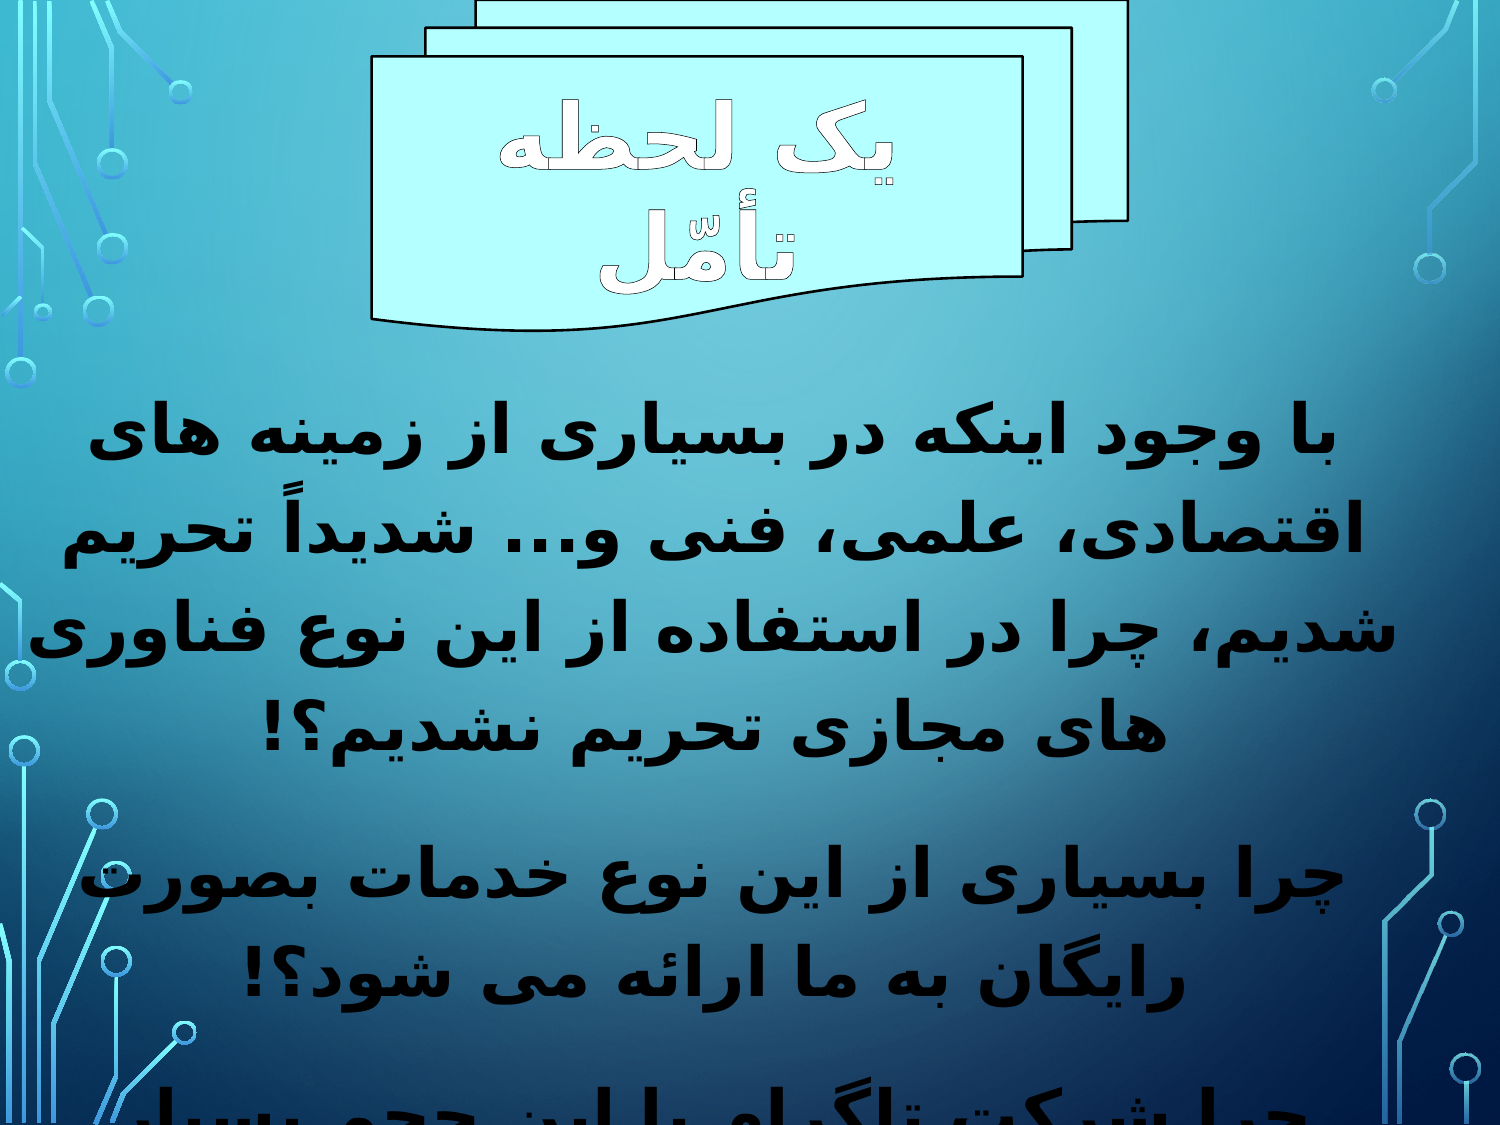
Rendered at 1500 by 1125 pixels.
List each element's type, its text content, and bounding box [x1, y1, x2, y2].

text_box یک لحظه تأمّل [370, 0, 1130, 333]
list با وجود اینکه در بسیاری از زمینه های اقتصادی، علمی، فنی و... شدیداً تحریم شدیم، چرا در استفاده از این نوع فناوری های مجازی تحریم نشدیم؟! چرا بسیاری از این نوع خدمات بصورت رایگان به ما ارائه می شود؟! چرا شرکت تلگرام با این حجم بسیار کاربر، نه تنها هزینه ای بابت خدمات خود نمی گیرد بلکه هیچ نوع تبلیغاتی نیز در شبکه خود قرار نمی دهد؟! [0, 361, 1429, 1125]
